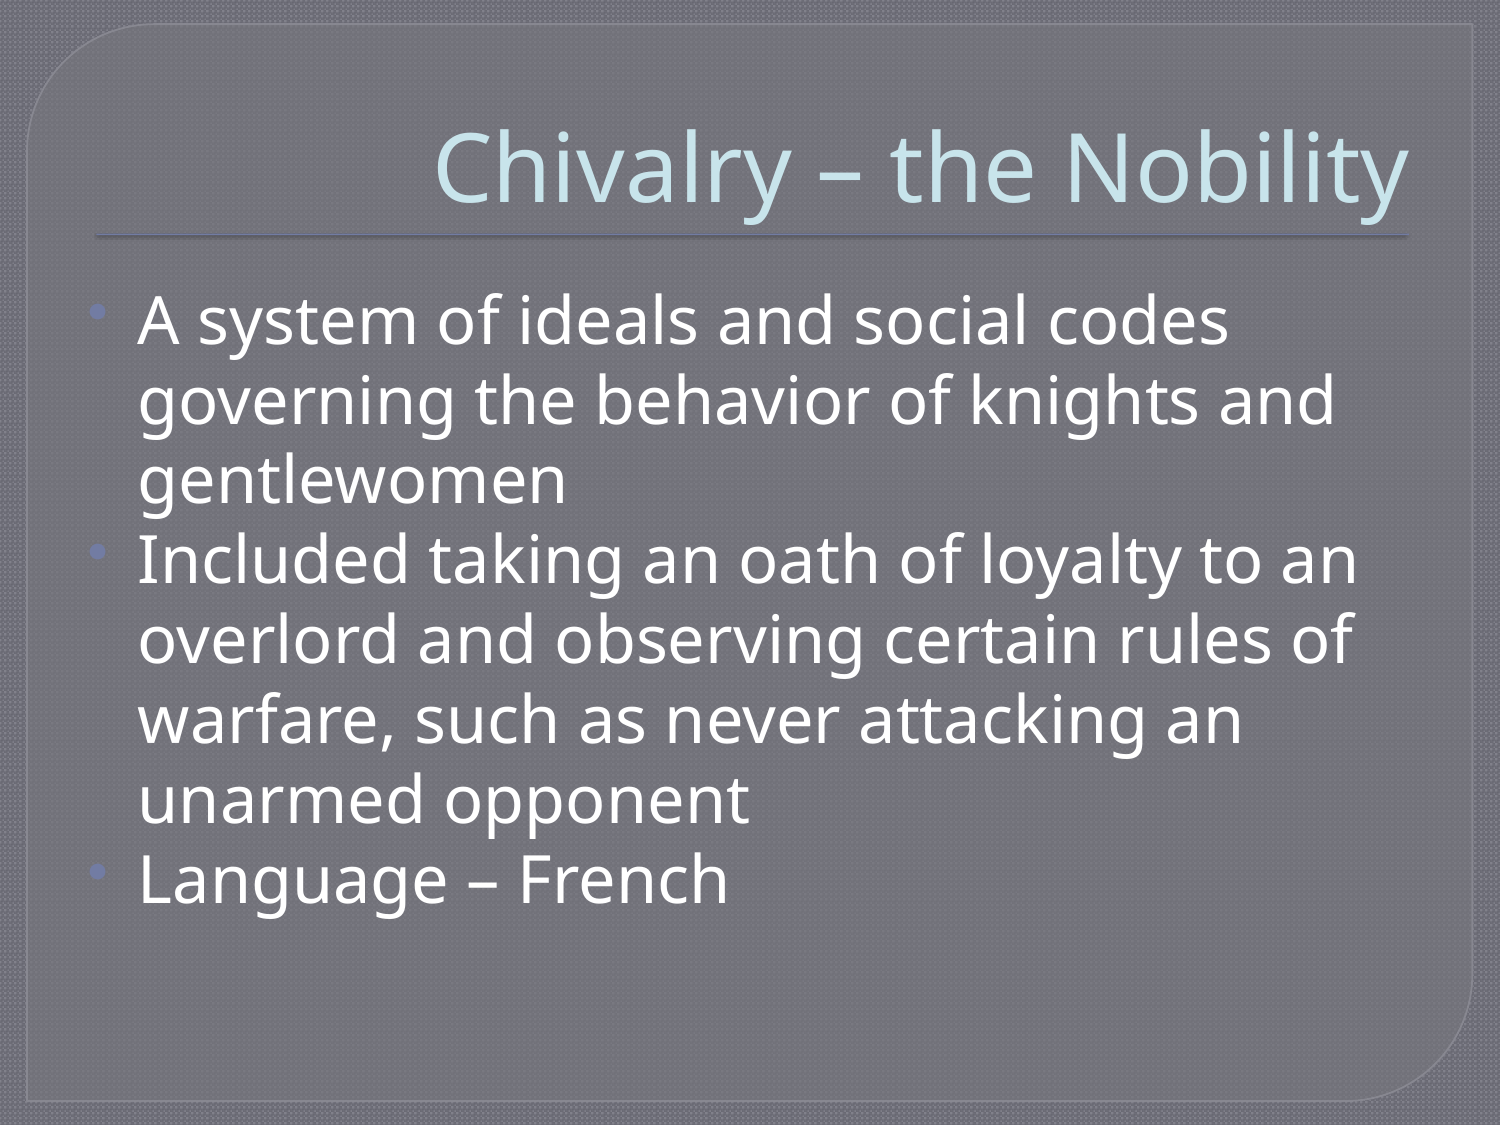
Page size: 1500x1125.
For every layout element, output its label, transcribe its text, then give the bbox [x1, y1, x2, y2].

list A system of ideals and social codes governing the behavior of knights and gentlewomen Included taking an oath of loyalty to an overlord and observing certain rules of warfare, such as never attacking an unarmed opponent Language – French [75, 270, 1425, 1013]
title Chivalry – the Nobility [75, 41, 1425, 230]
